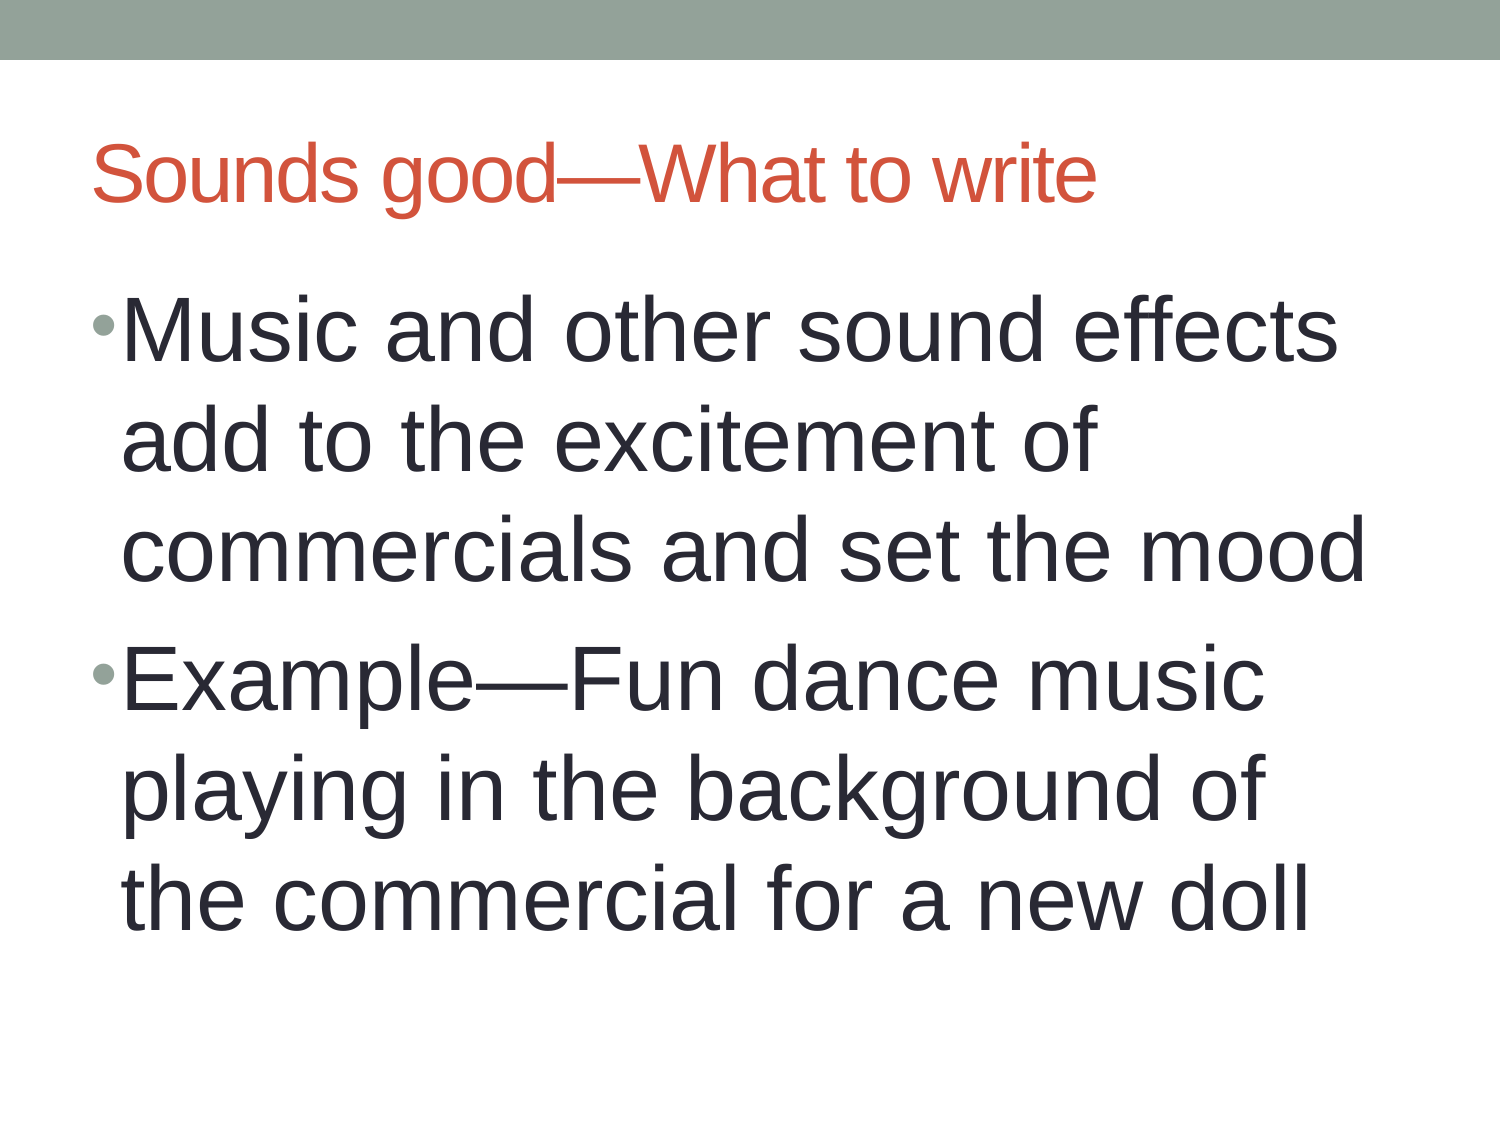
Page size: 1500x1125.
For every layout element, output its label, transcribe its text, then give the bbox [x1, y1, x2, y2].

title Sounds good—What to write [75, 87, 1425, 250]
list Music and other sound effects add to the excitement of commercials and set the mood Example—Fun dance music playing in the background of the commercial for a new doll [75, 262, 1425, 1063]
